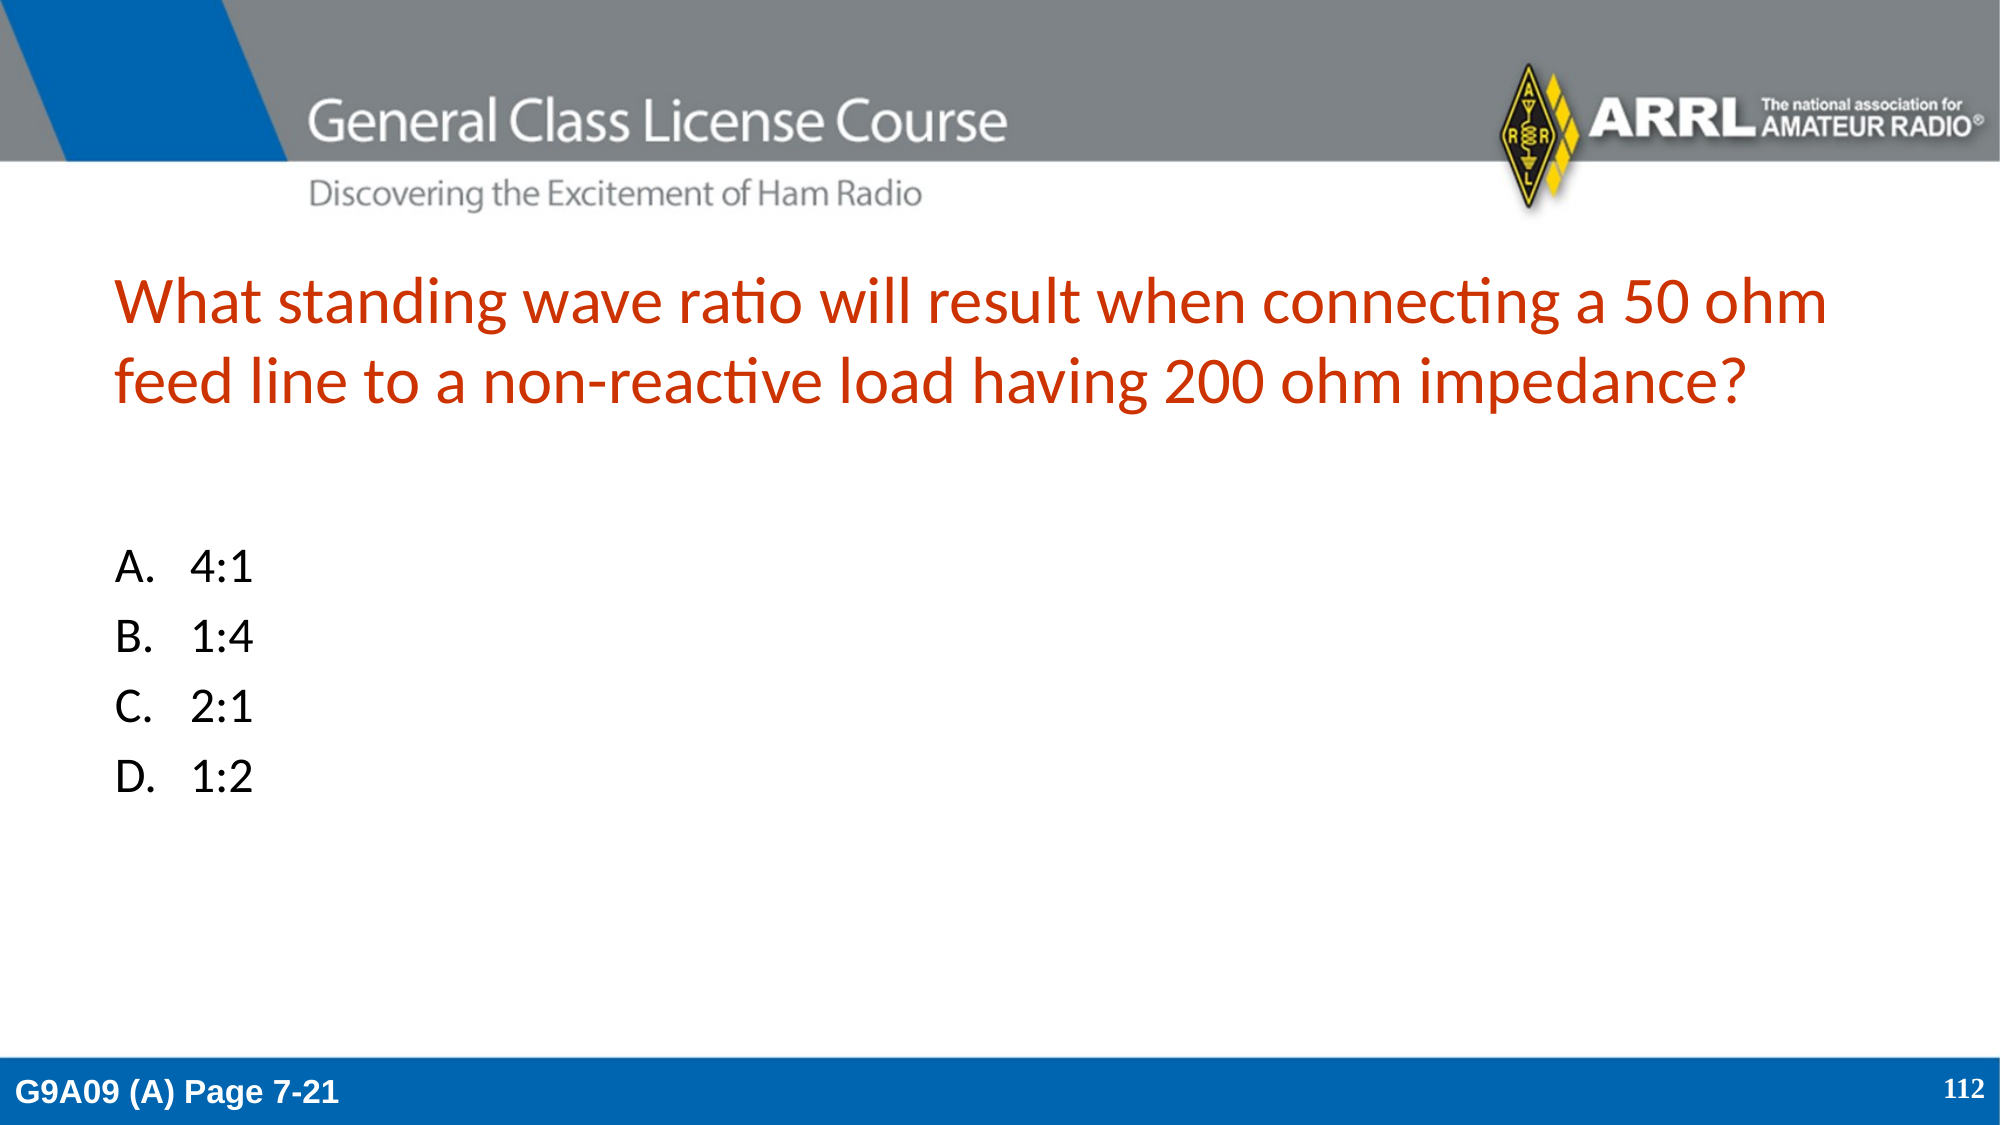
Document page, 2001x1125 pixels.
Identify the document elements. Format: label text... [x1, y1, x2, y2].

text_box G9A09 (A) Page 7-21 [0, 1062, 1313, 1118]
list 4:1 1:4 2:1 1:2 [99, 525, 1900, 1005]
title What standing wave ratio will result when connecting a 50 ohm feed line to a non-reactive load having 200 ohm impedance? [99, 249, 1900, 468]
picture [0, 0, 2001, 1125]
text_box 112 [1875, 1062, 2000, 1113]
